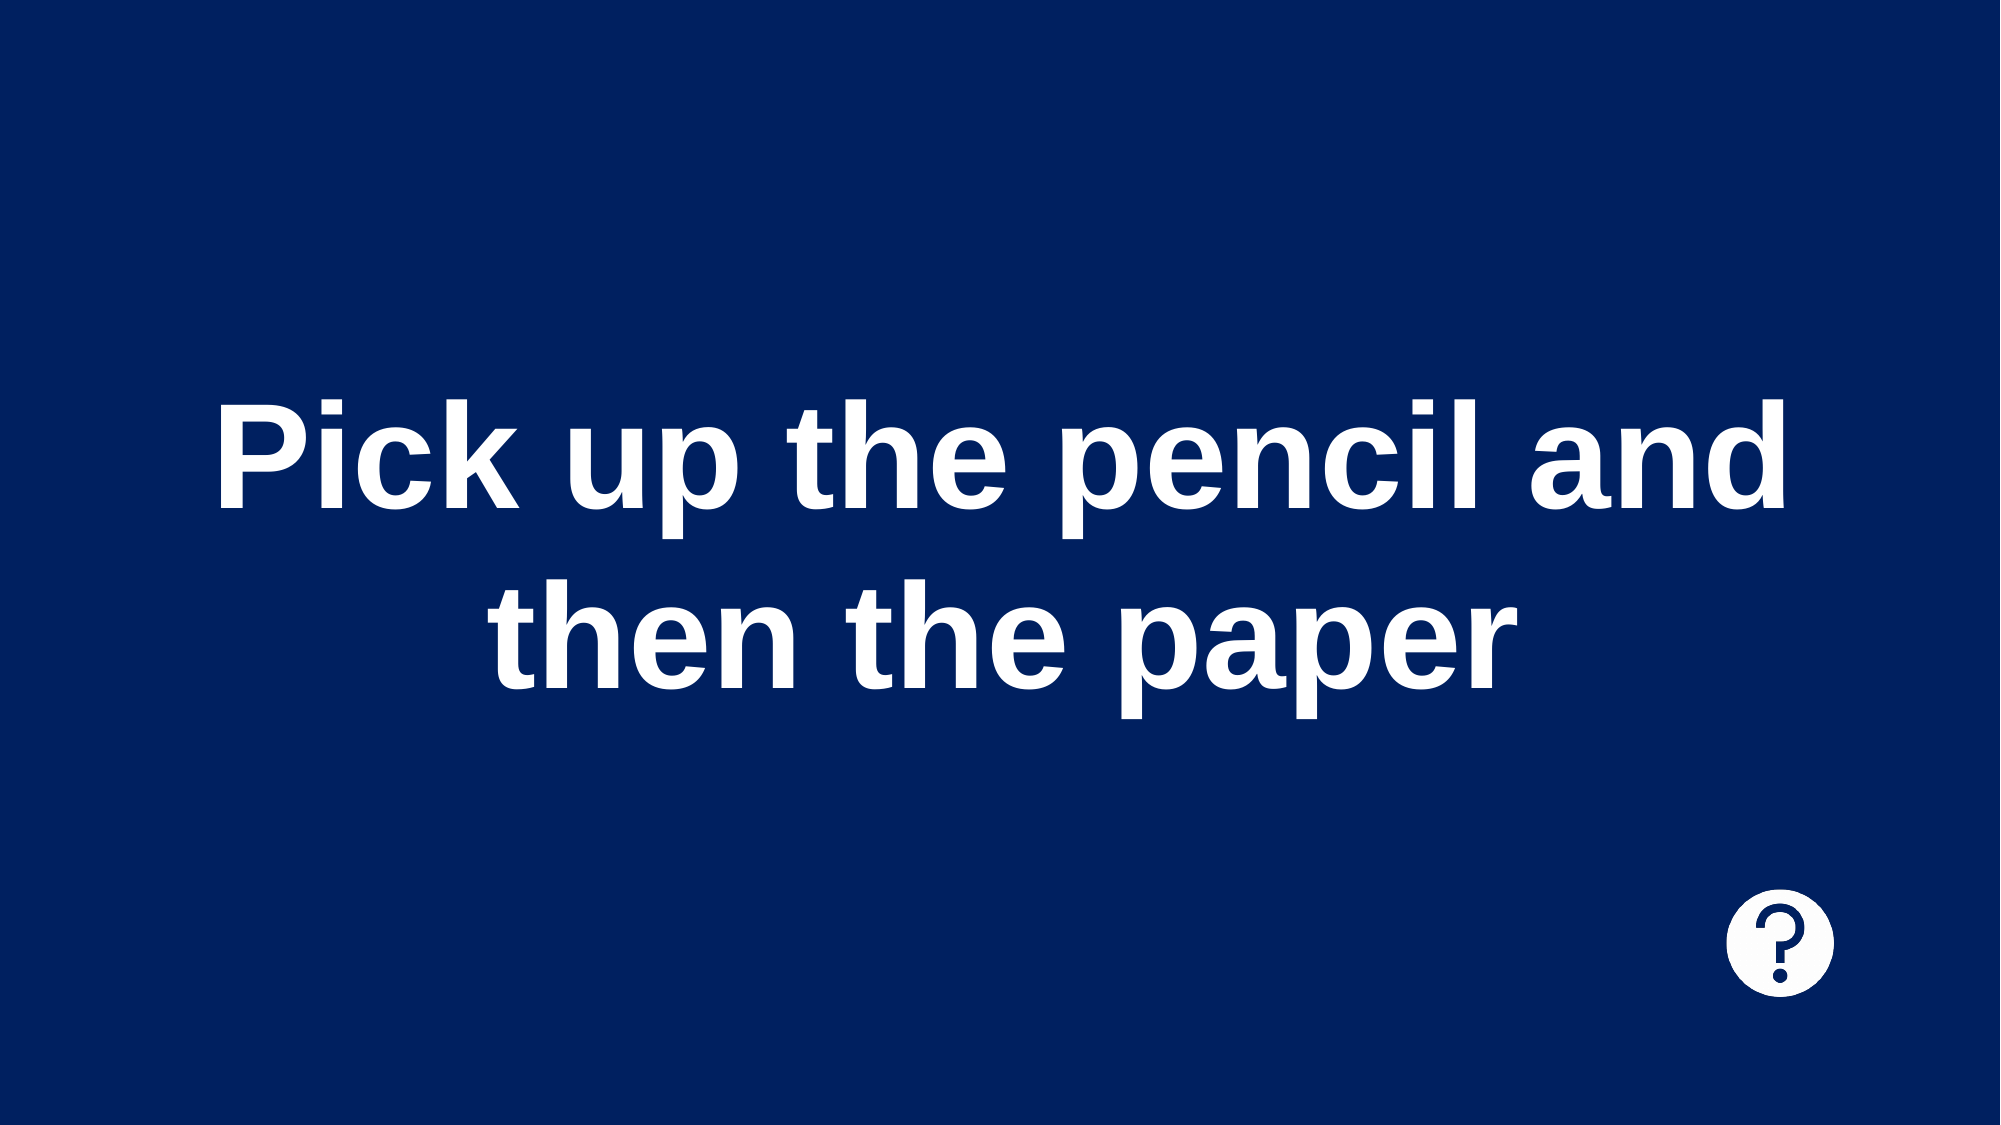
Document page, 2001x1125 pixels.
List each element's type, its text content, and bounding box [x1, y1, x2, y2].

picture [1712, 875, 1848, 1011]
text_box Pick up the pencil and then the paper [160, 351, 1848, 726]
